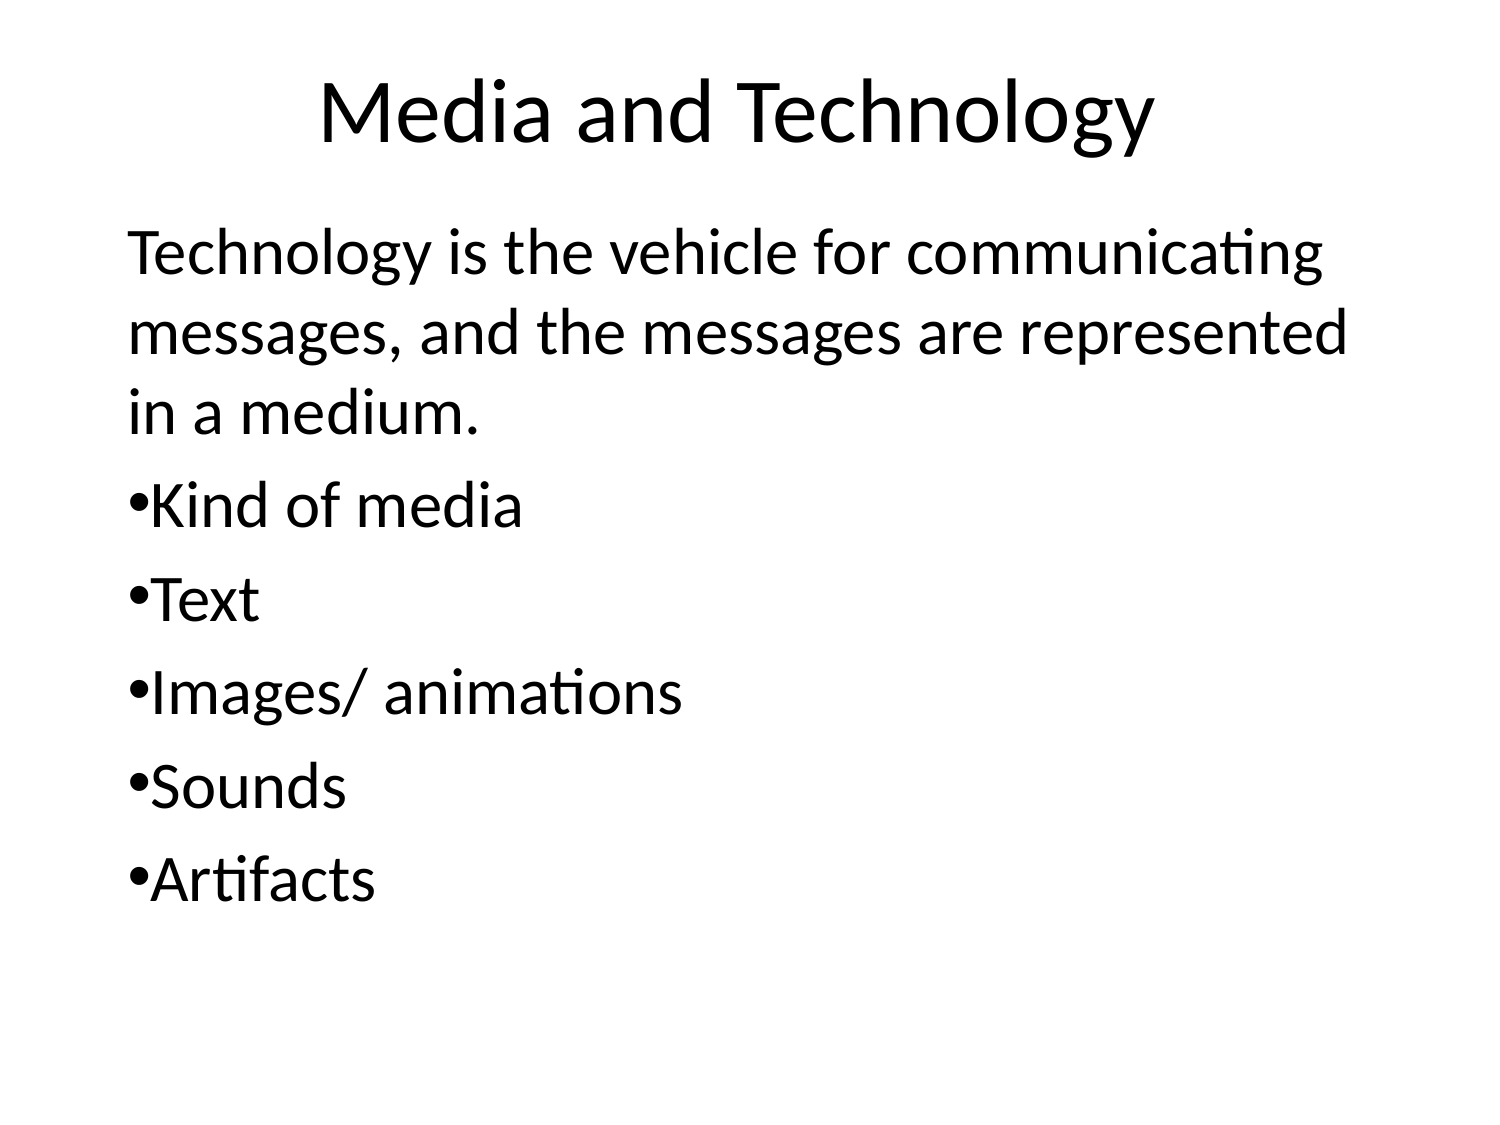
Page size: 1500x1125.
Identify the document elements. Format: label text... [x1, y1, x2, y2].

title Media and Technology [99, 37, 1375, 175]
subtitle Technology is the vehicle for communicating messages, and the messages are represented in a medium. Kind of media Text Images/ animations Sounds Artifacts [112, 200, 1400, 1063]
